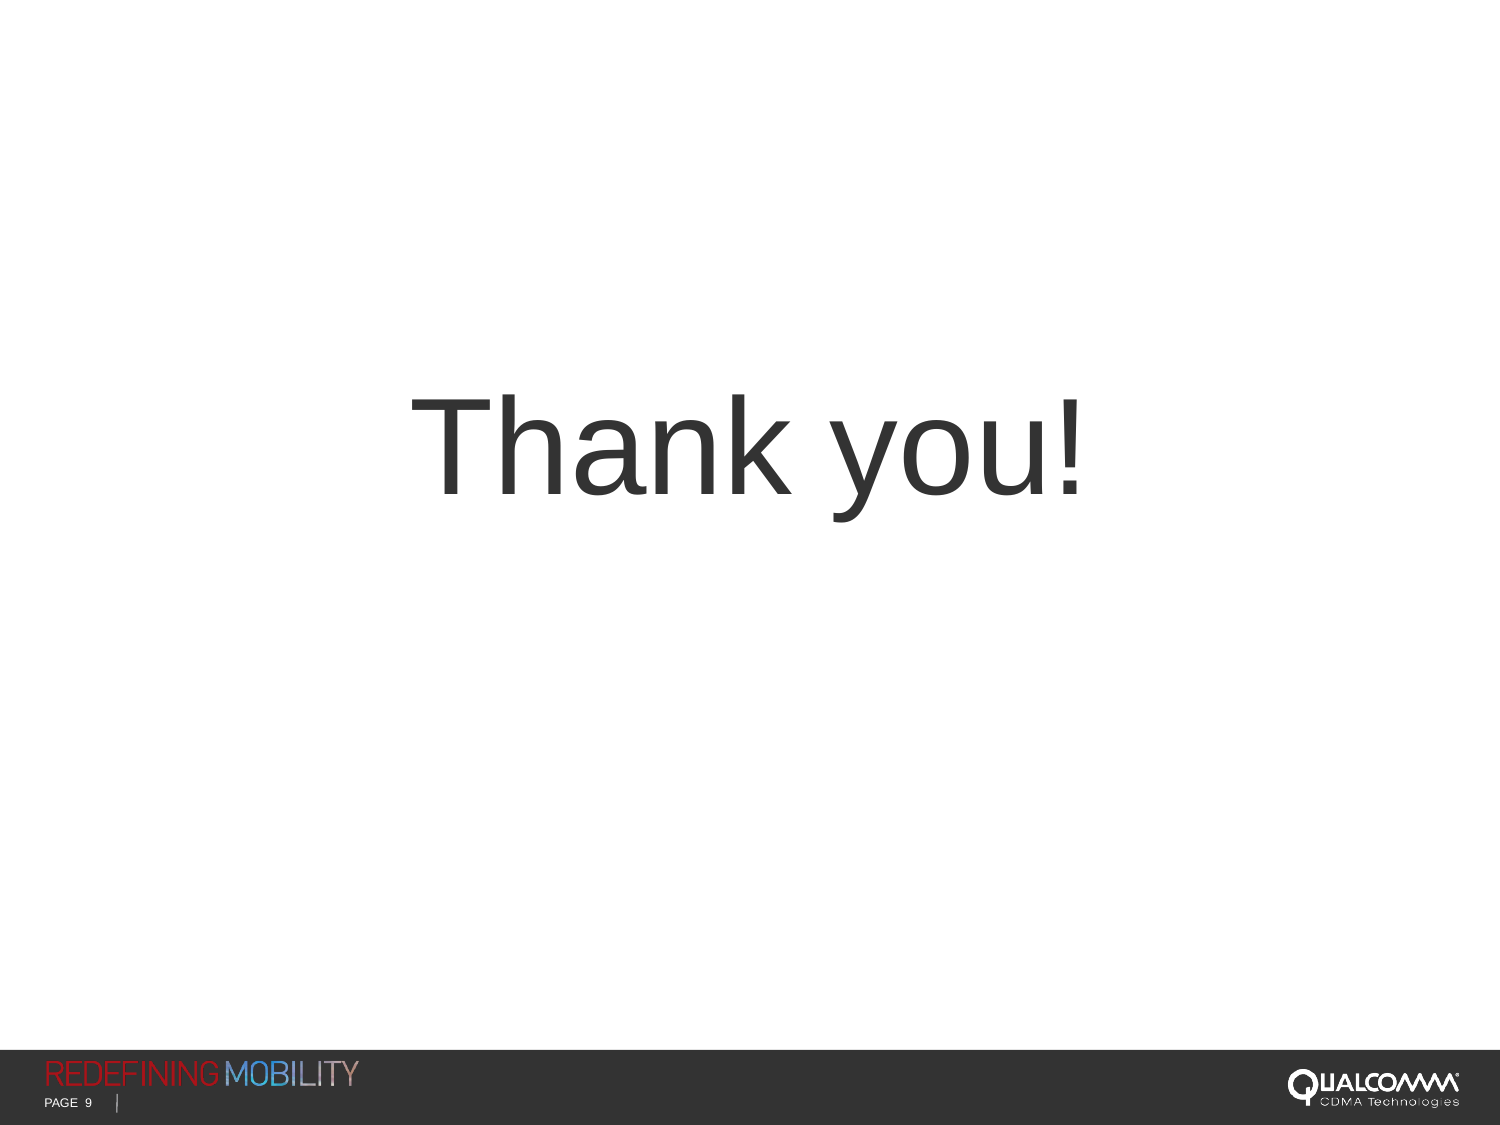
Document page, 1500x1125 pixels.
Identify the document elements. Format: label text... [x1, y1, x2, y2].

picture [31, 1049, 369, 1098]
picture [1278, 1058, 1478, 1114]
list Thank you! [30, 148, 1469, 1021]
